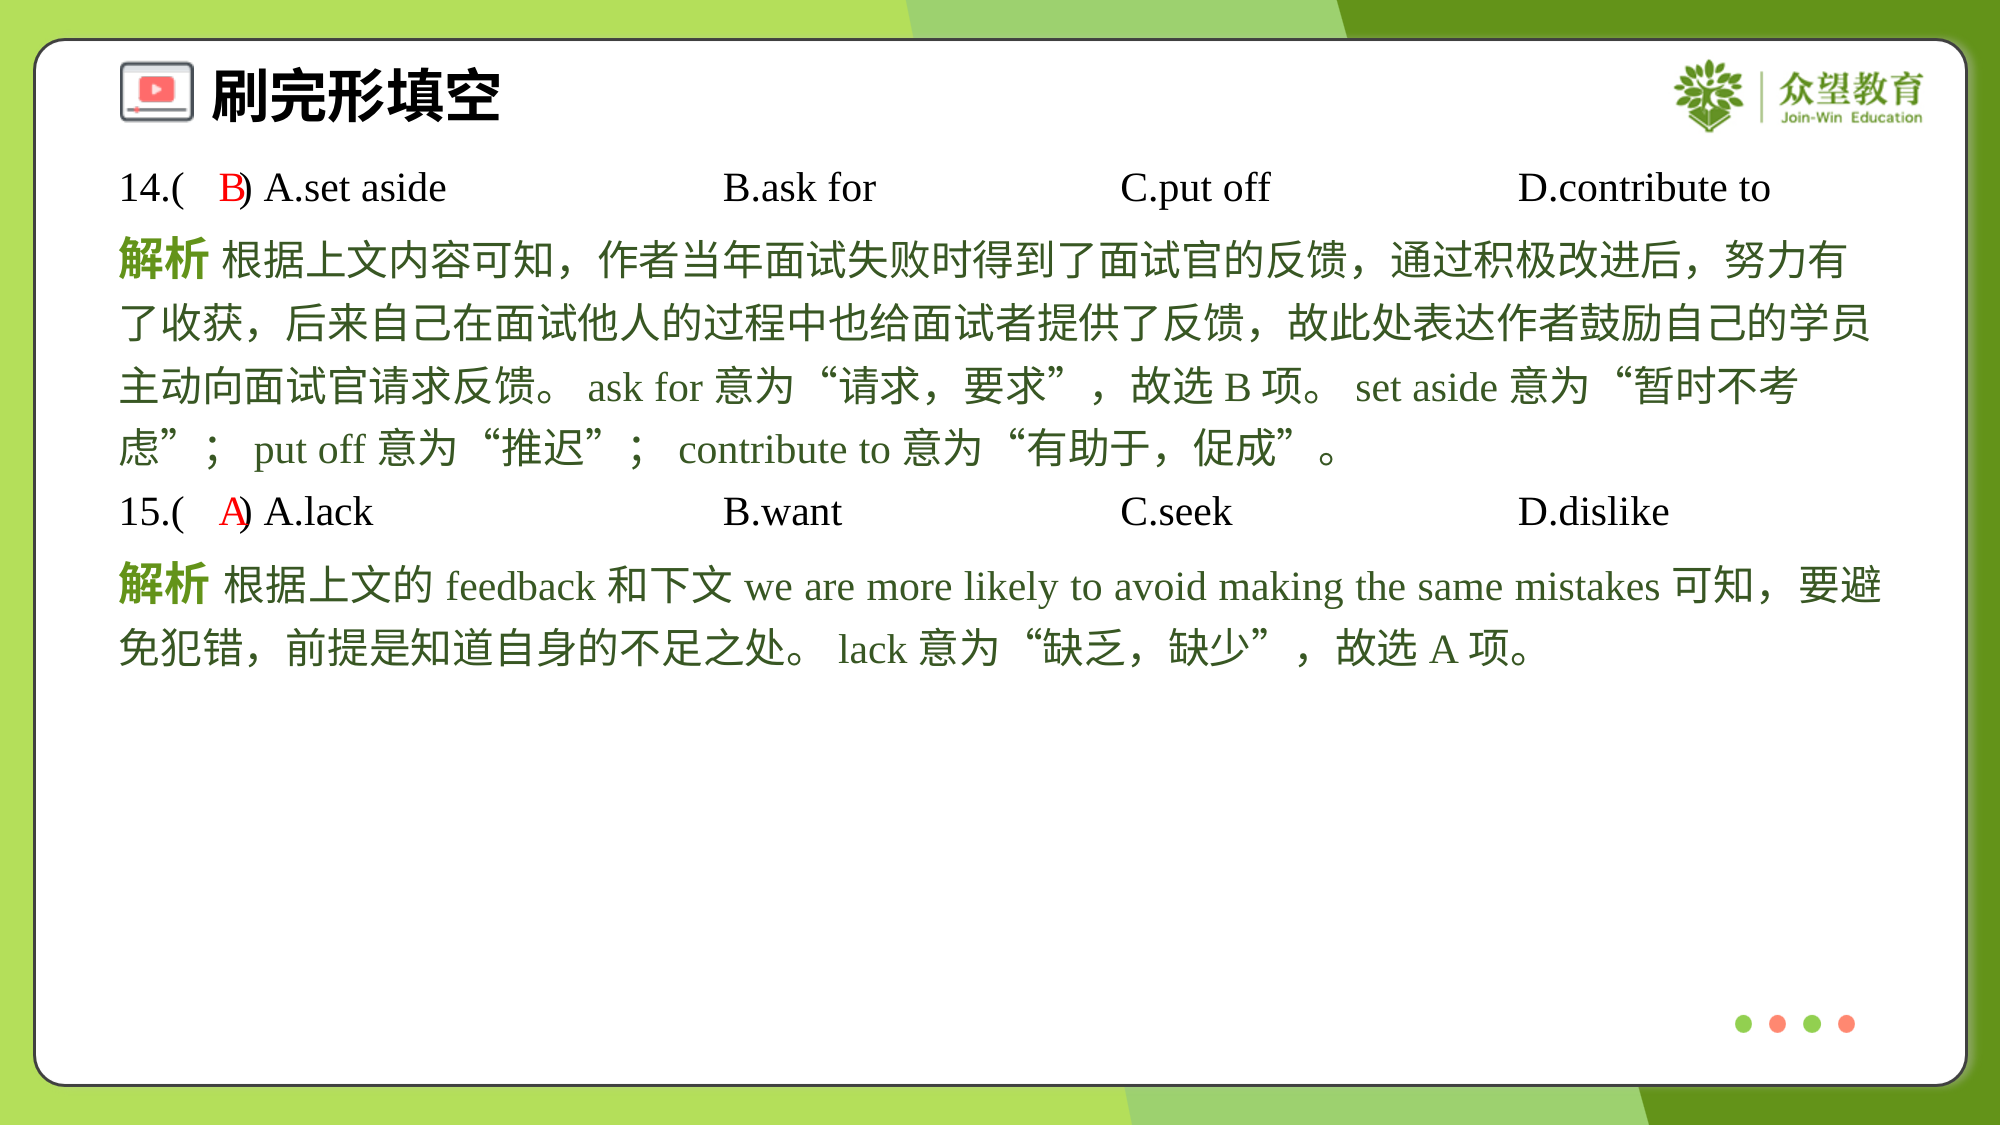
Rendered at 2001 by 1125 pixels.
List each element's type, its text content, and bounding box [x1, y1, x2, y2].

text_box 14.( ) A.set aside B.ask for C.put off D.contribute to [118, 146, 213, 204]
text_box B [213, 146, 252, 205]
text_box 解析 根据上文内容可知，作者当年面试失败时得到了面试官的反馈，通过积极改进后，努力有了收获，后来自己在面试他人的过程中也给面试者提供了反馈，故此处表达作者鼓励自己的学员主动向面试官请求反馈。ask for意为“请求，要求”，故选B项。set aside意为“暂时不考虑”；put off意为“推迟”；contribute to意为“有助于，促成”。 [118, 215, 1883, 467]
picture [0, 0, 2000, 1125]
text_box A [213, 471, 254, 529]
text_box 15.( ) A.lack B.want C.seek D.dislike [118, 471, 213, 529]
text_box 15.( ) A.lack B.want C.seek D.dislike [254, 471, 1883, 529]
text_box 解析 根据上文的feedback和下文we are more likely to avoid making the same mistakes可知，要避免犯错，前提是知道自身的不足之处。lack意为“缺乏，缺少”，故选A项。 [118, 540, 1883, 668]
text_box 14.( ) A.set aside B.ask for C.put off D.contribute to [252, 146, 1883, 204]
